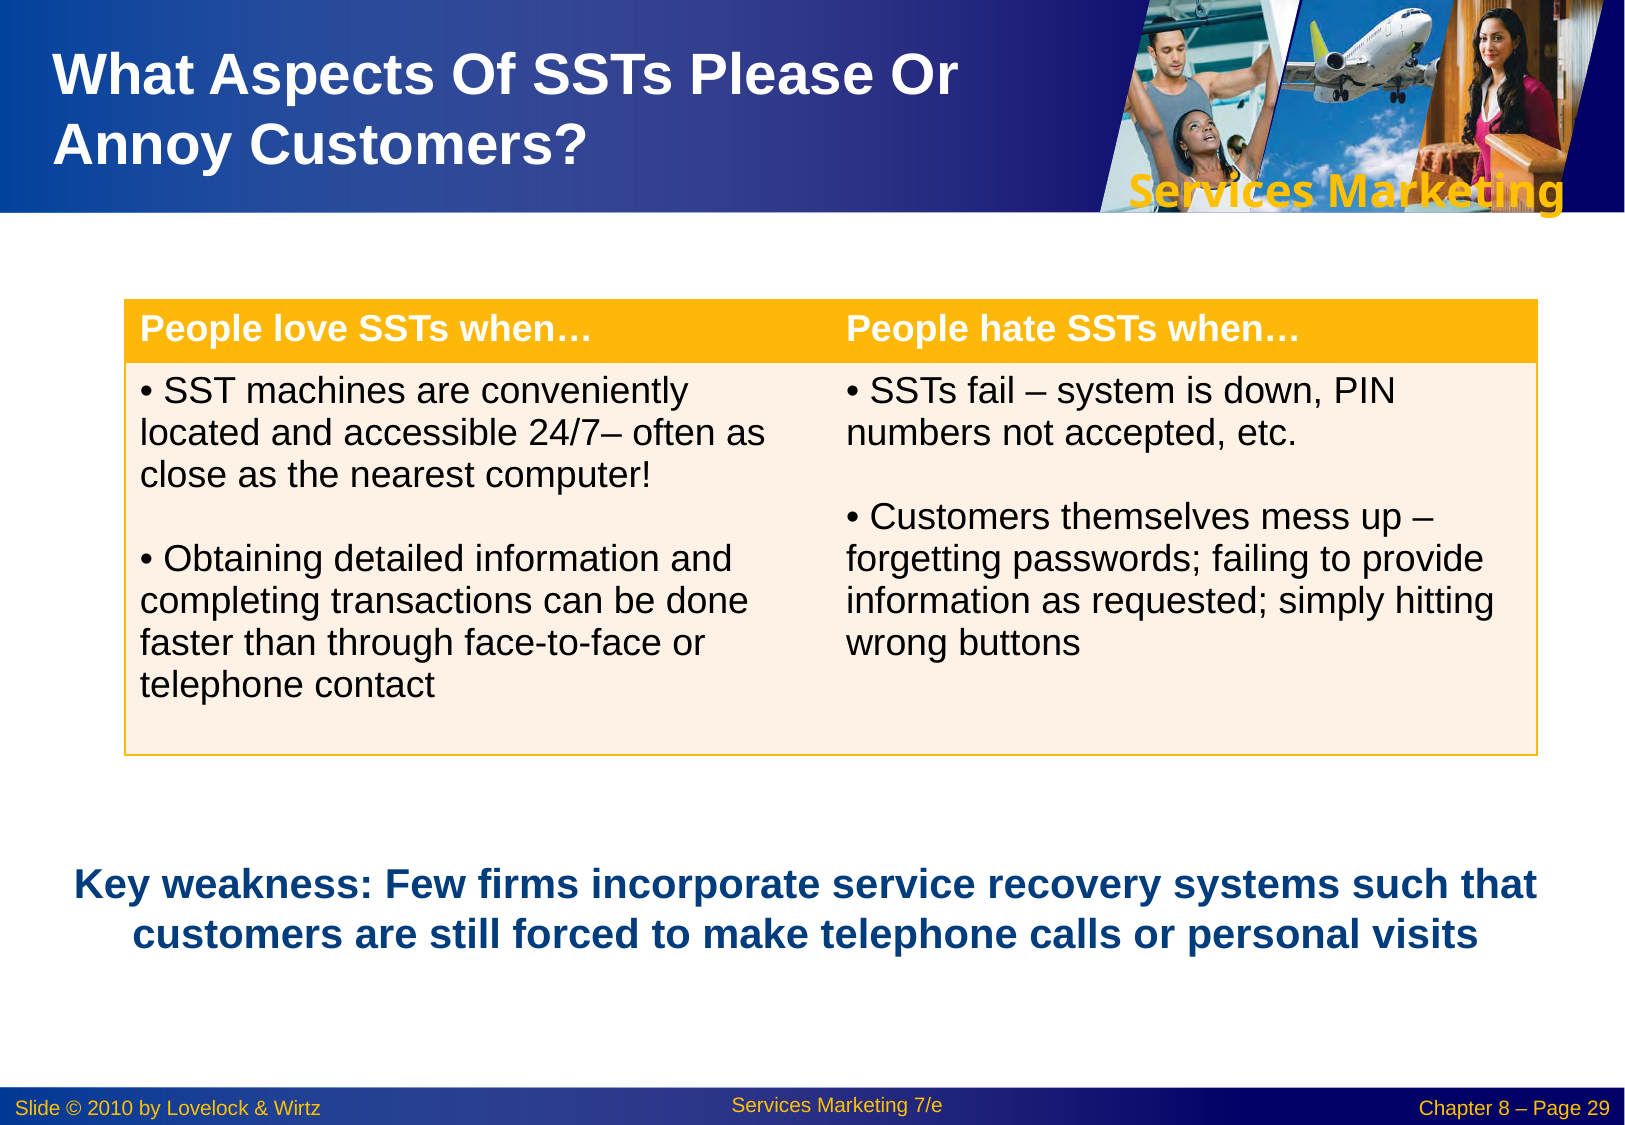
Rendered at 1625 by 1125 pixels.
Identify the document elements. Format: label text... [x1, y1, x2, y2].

picture [1100, 0, 1604, 213]
picture [1546, 187, 1556, 202]
table_header People hate SSTs when… [831, 301, 1536, 361]
table_cell SSTs fail – system is down, PIN numbers not accepted, etc. Customers themselves mess up – forgetting passwords; failing to provide information as requested; simply hitting wrong buttons [831, 363, 1536, 754]
table_cell SST machines are conveniently located and accessible 24/7– often as close as the nearest computer! Obtaining detailed information and completing transactions can be done faster than through face-to-face or telephone contact [126, 363, 831, 754]
text_box Key weakness: Few firms incorporate service recovery systems such that customers are still forced to make telephone calls or personal visits [49, 849, 1563, 963]
table_header People love SSTs when… [126, 301, 831, 361]
title What Aspects Of SSTs Please Or Annoy Customers? [36, 37, 1088, 176]
picture [1162, 186, 1172, 192]
